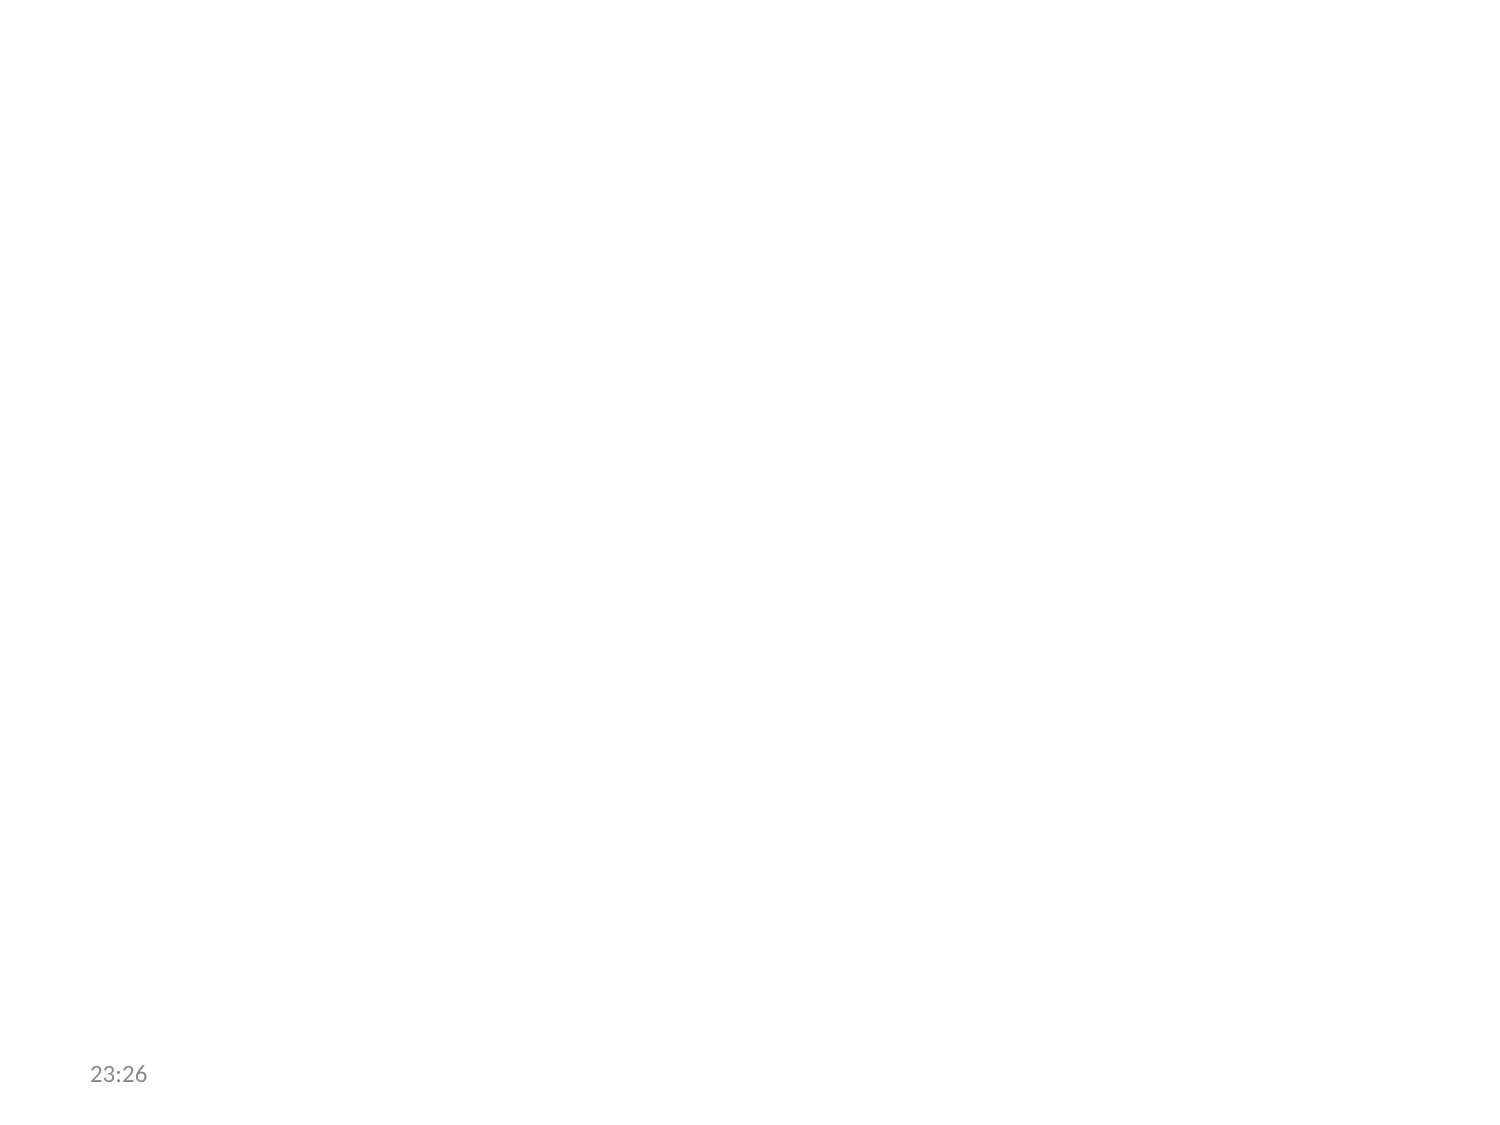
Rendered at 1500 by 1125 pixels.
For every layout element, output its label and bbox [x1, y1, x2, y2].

slide_number [75, 1042, 425, 1103]
